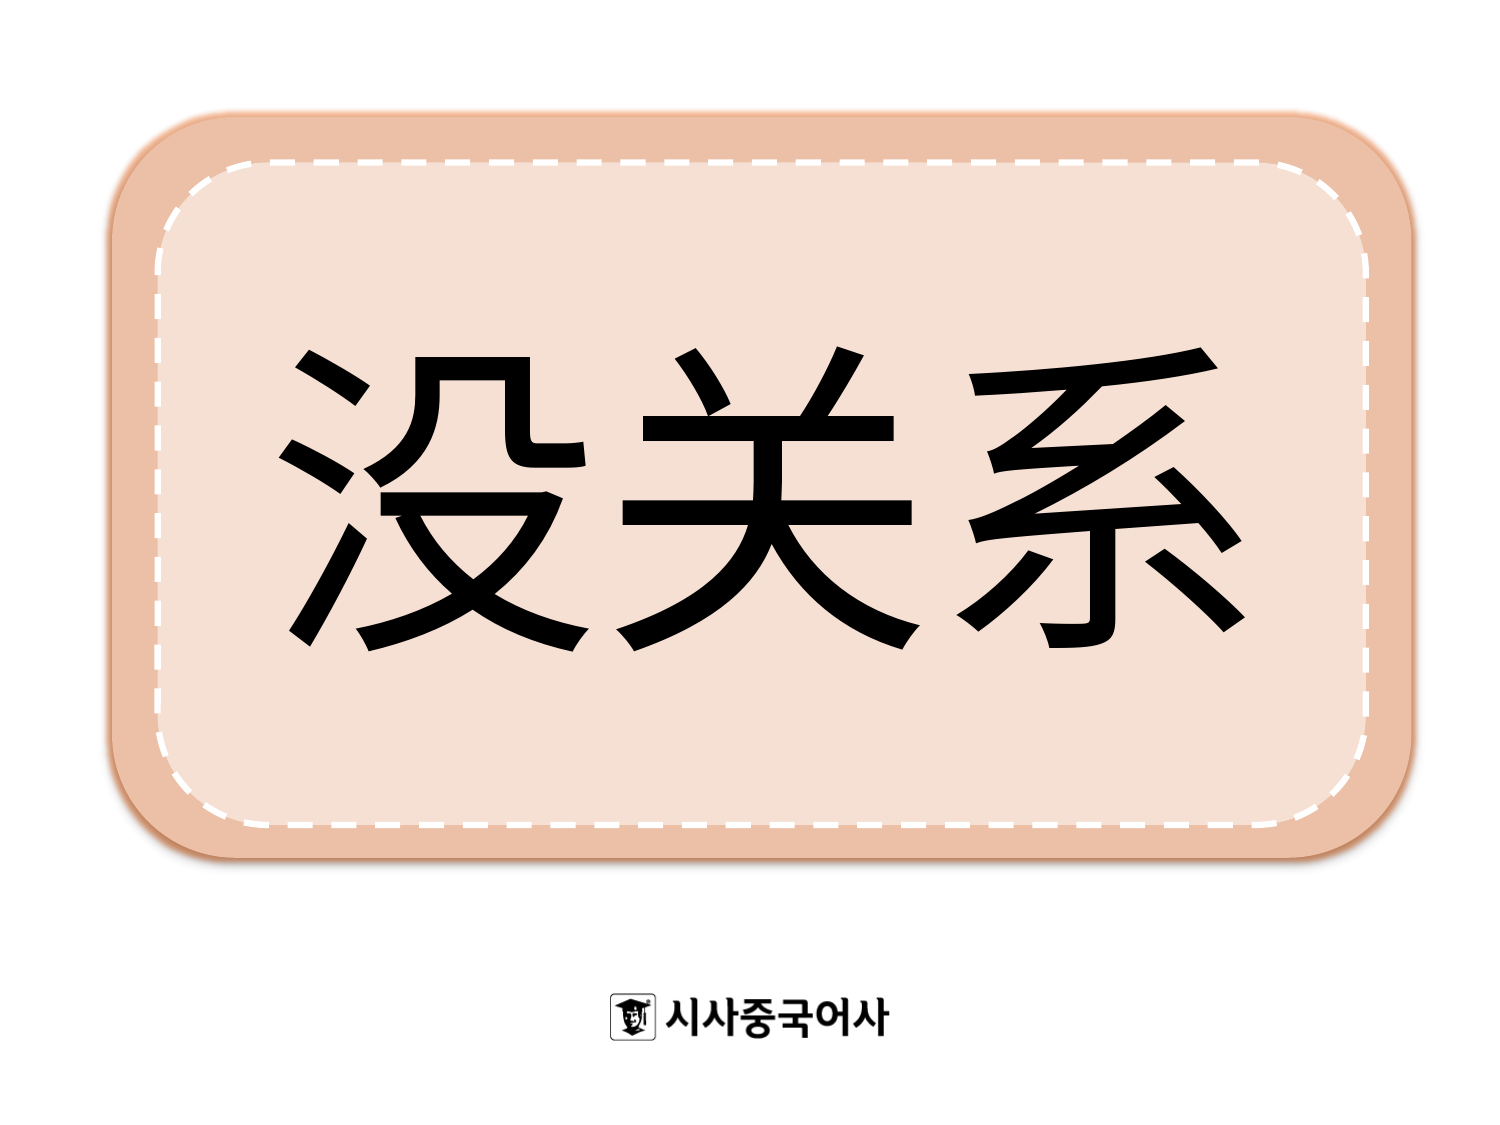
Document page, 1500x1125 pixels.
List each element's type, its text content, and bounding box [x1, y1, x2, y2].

text_box 没关系 [162, 160, 1371, 824]
picture [602, 987, 898, 1047]
